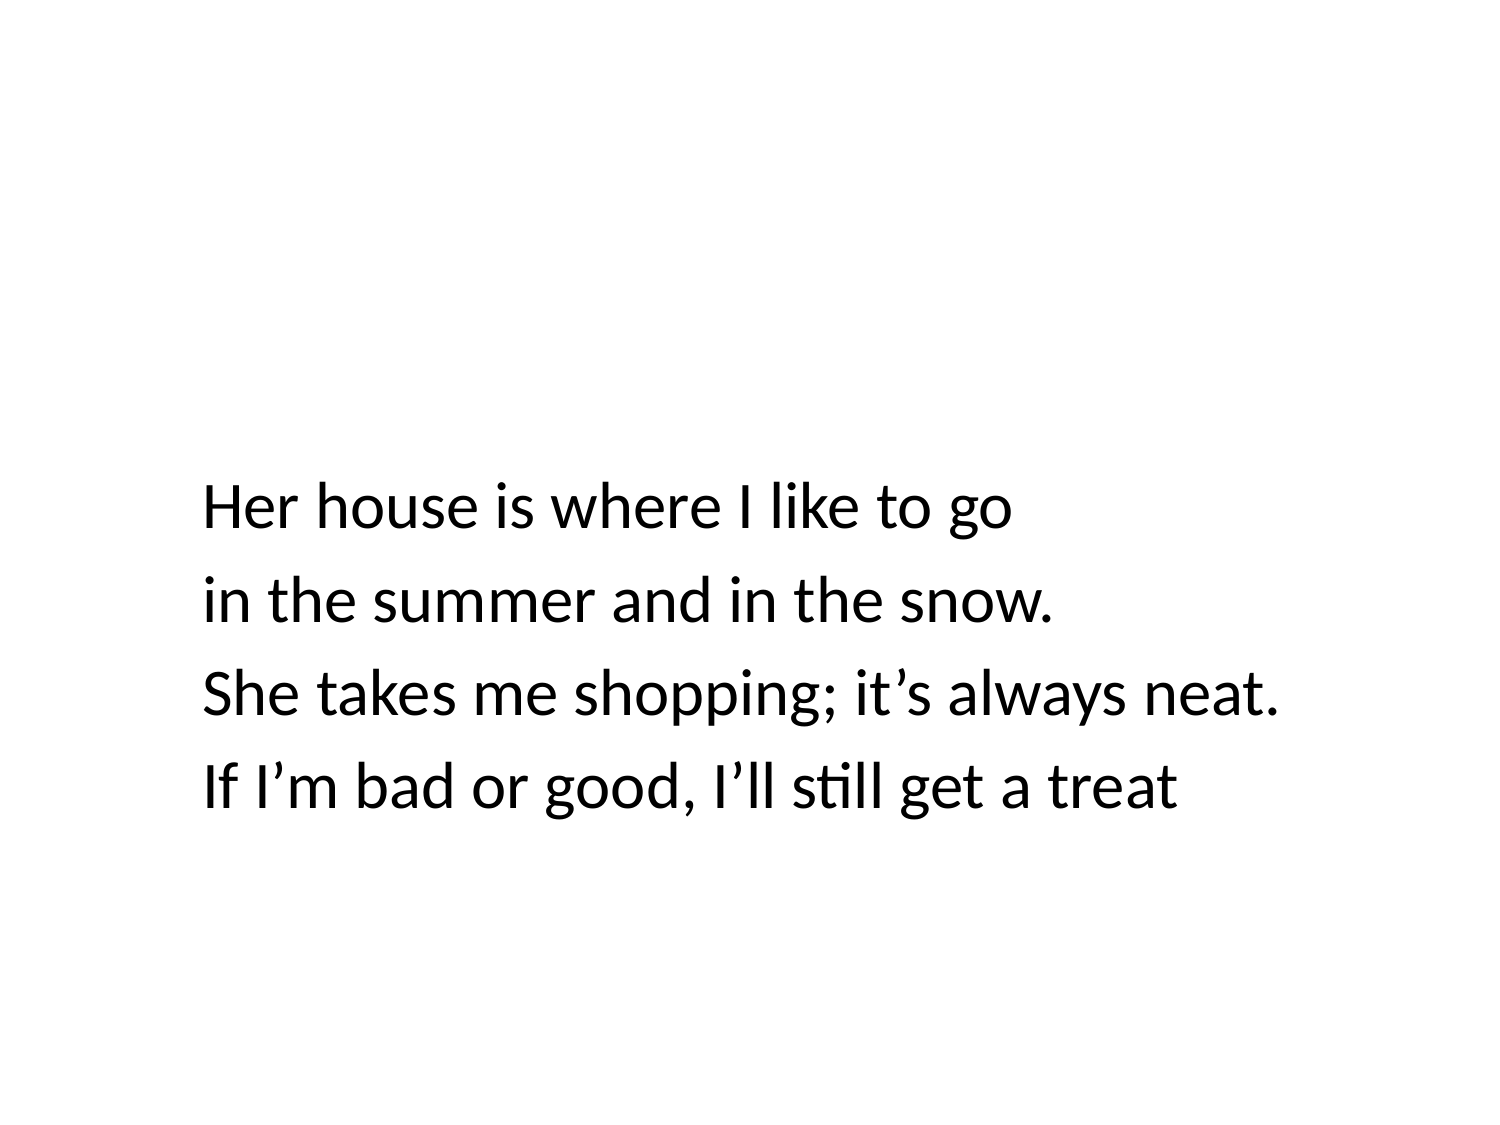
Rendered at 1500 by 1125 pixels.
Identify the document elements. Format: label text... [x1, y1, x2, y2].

list Her house is where I like to go in the summer and in the snow. She takes me shopping; it’s always neat. If I’m bad or good, I’ll still get a treat [187, 174, 1500, 1000]
